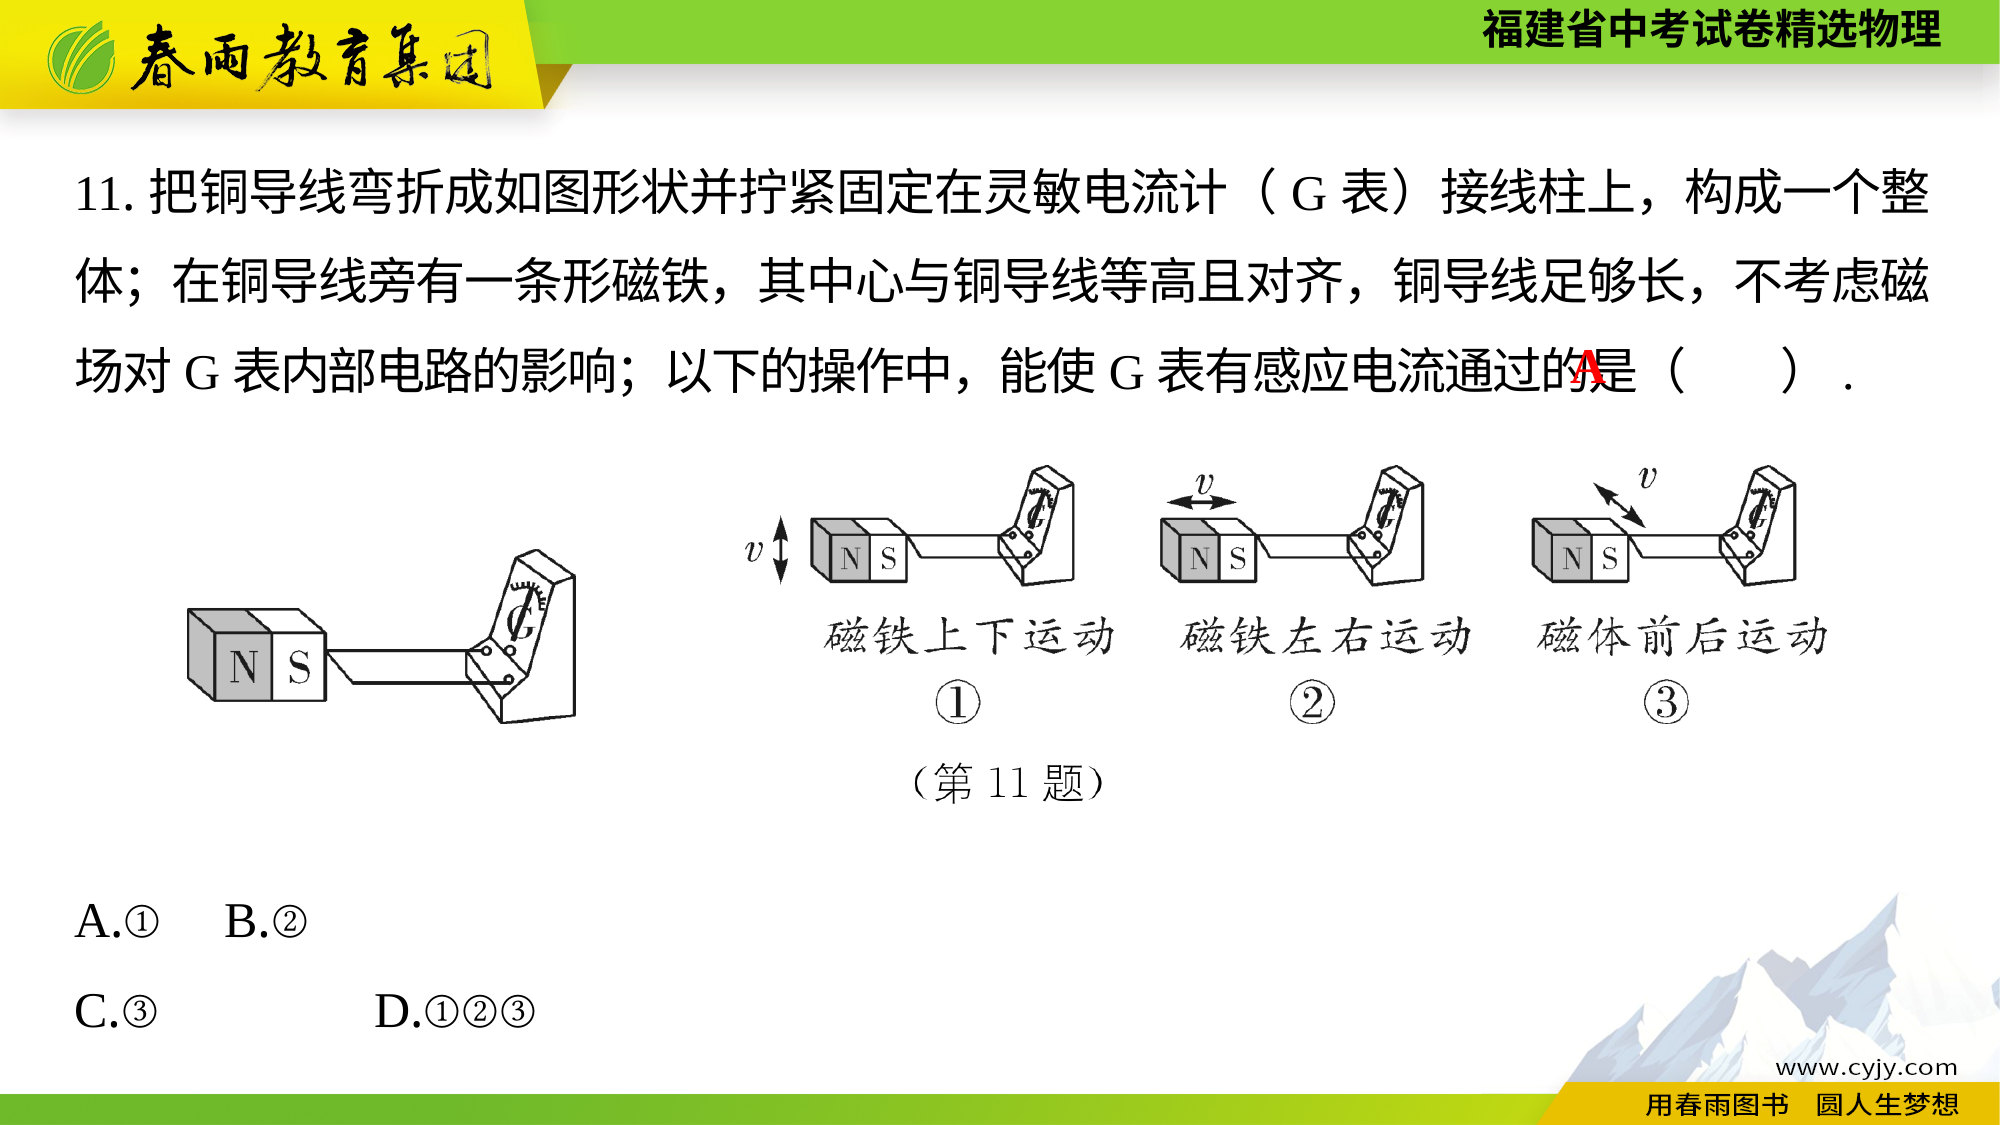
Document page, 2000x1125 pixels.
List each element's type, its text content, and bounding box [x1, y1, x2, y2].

list 11.把铜导线弯折成如图形状并拧紧固定在灵敏电流计（G表）接线柱上，构成一个整体；在铜导线旁有一条形磁铁，其中心与铜导线等高且对齐，铜导线足够长，不考虑磁场对G表内部电路的影响；以下的操作中，能使G表有感应电流通过的是（ ）. A.① B.② C.③ D.①②③ [59, 122, 1944, 1054]
text_box A [1555, 326, 1622, 401]
picture [0, 0, 2000, 1125]
